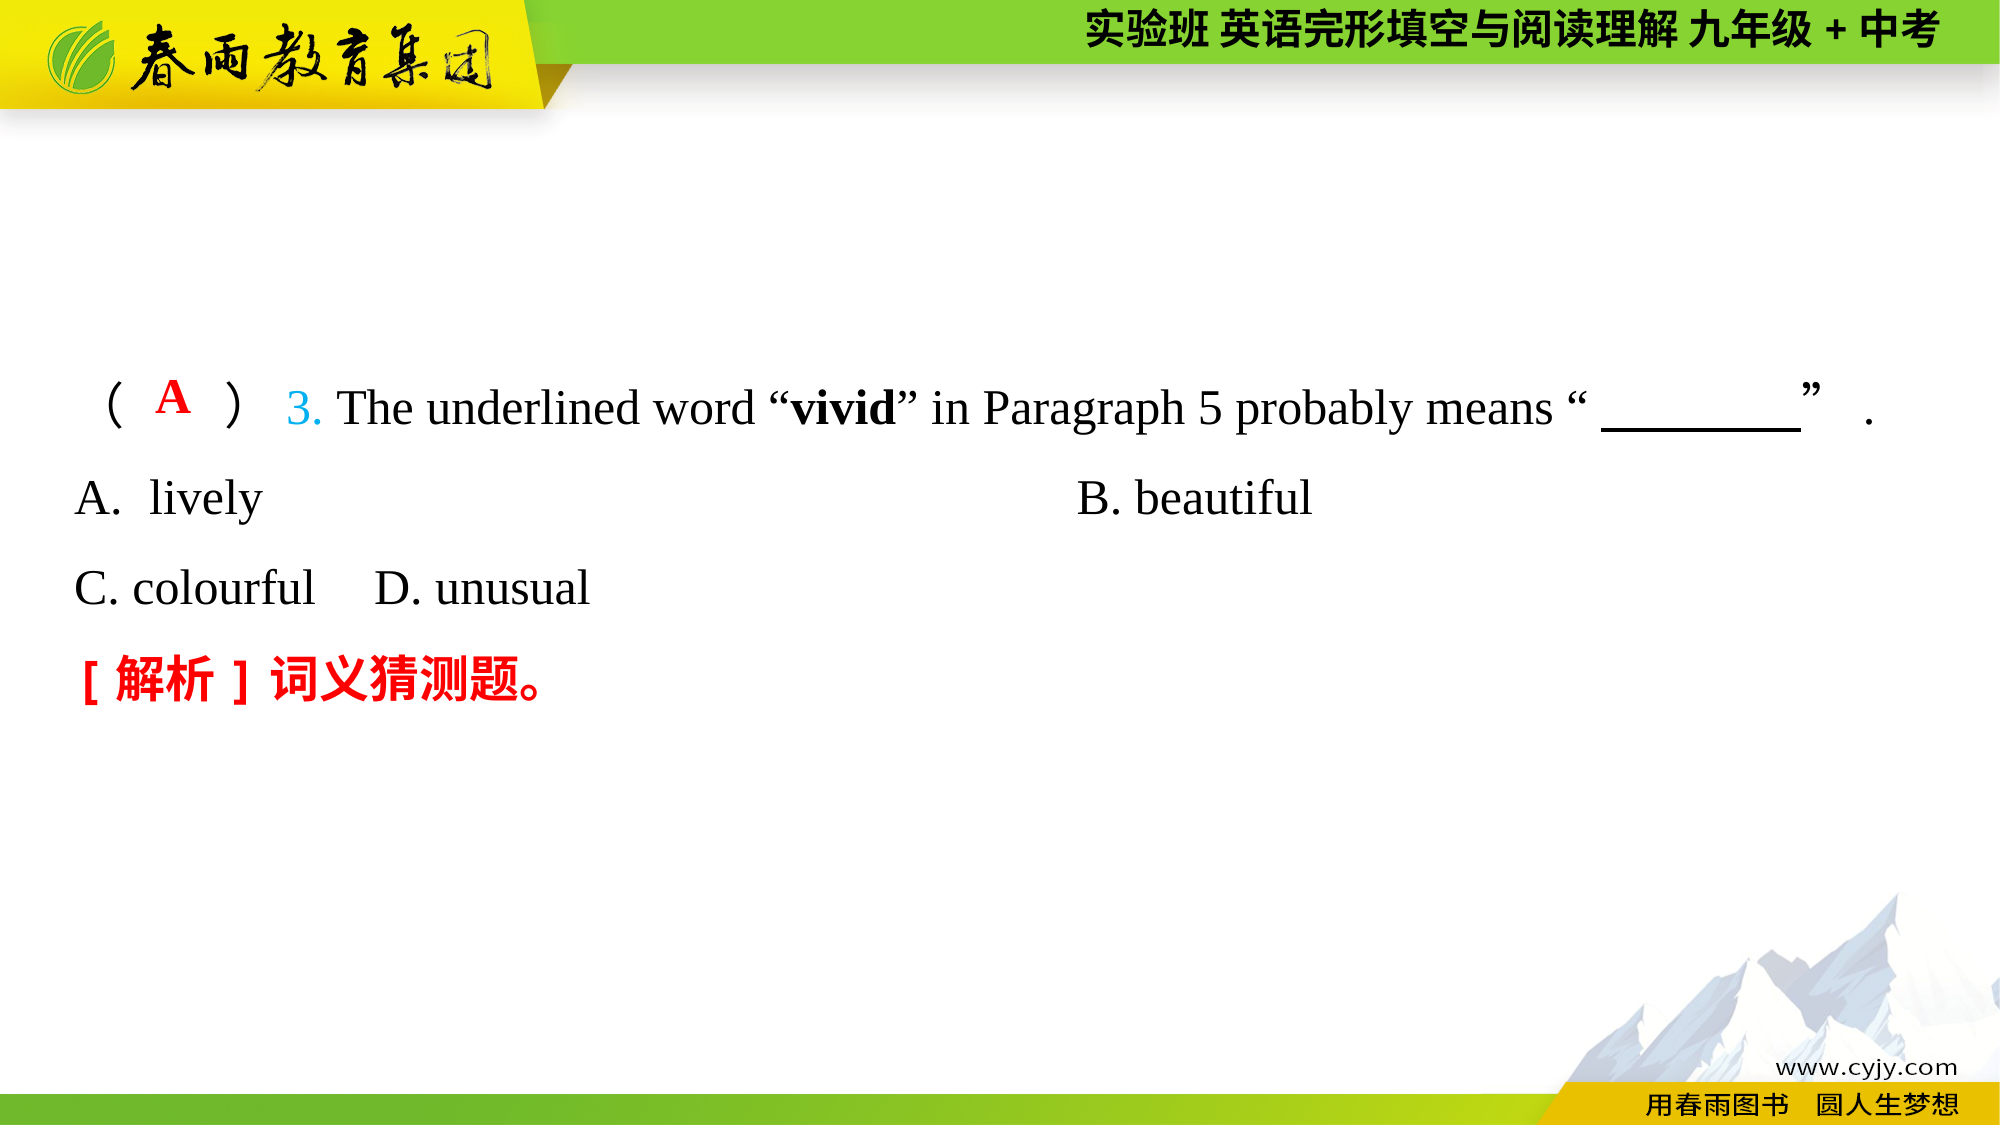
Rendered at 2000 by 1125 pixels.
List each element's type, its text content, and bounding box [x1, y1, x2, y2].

text_box [解析]词义猜测题。 [58, 609, 1943, 715]
text_box A [140, 355, 206, 431]
list （ ）3. The underlined word “vivid” in Paragraph 5 probably means “ ”. lively B. beautiful C. colourful D. unusual [59, 336, 1944, 625]
picture [0, 0, 2000, 1125]
